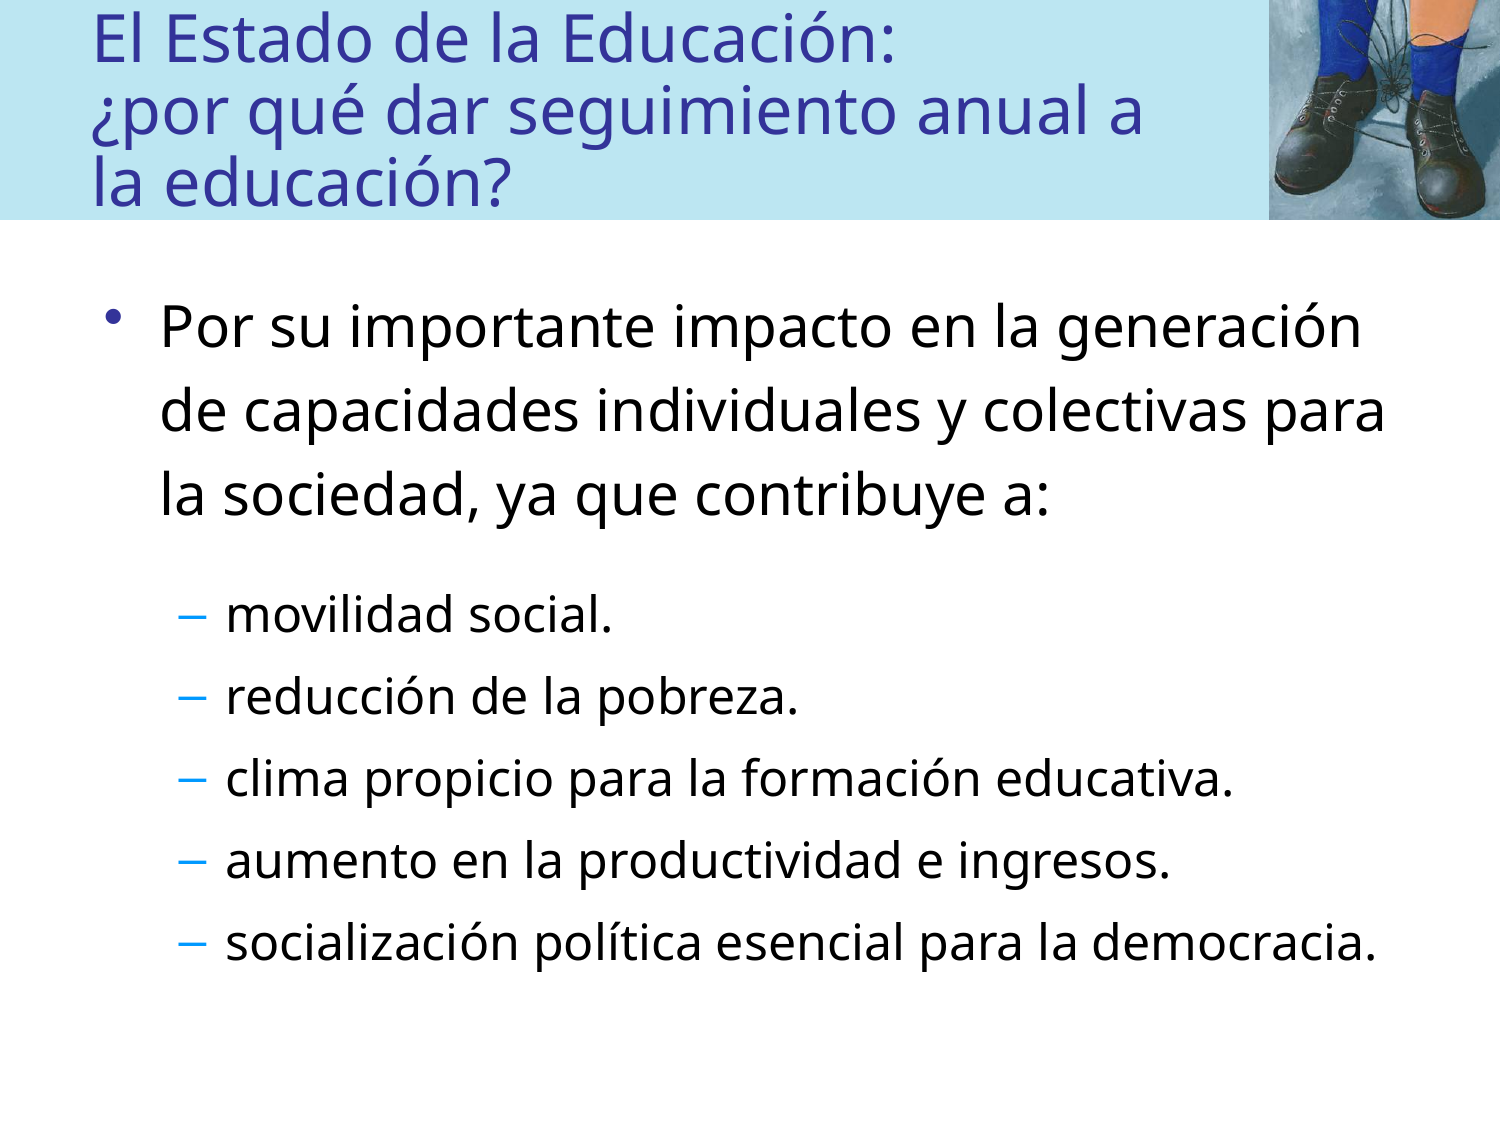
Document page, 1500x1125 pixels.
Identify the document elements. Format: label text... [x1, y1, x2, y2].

list Por su importante impacto en la generación de capacidades individuales y colectivas para la sociedad, ya que contribuye a: movilidad social. reducción de la pobreza. clima propicio para la formación educativa. aumento en la productividad e ingresos. socialización política esencial para la democracia. [88, 266, 1448, 1036]
picture [0, 0, 1500, 220]
title El Estado de la Educación: ¿por qué dar seguimiento anual a la educación? [76, 18, 1211, 207]
